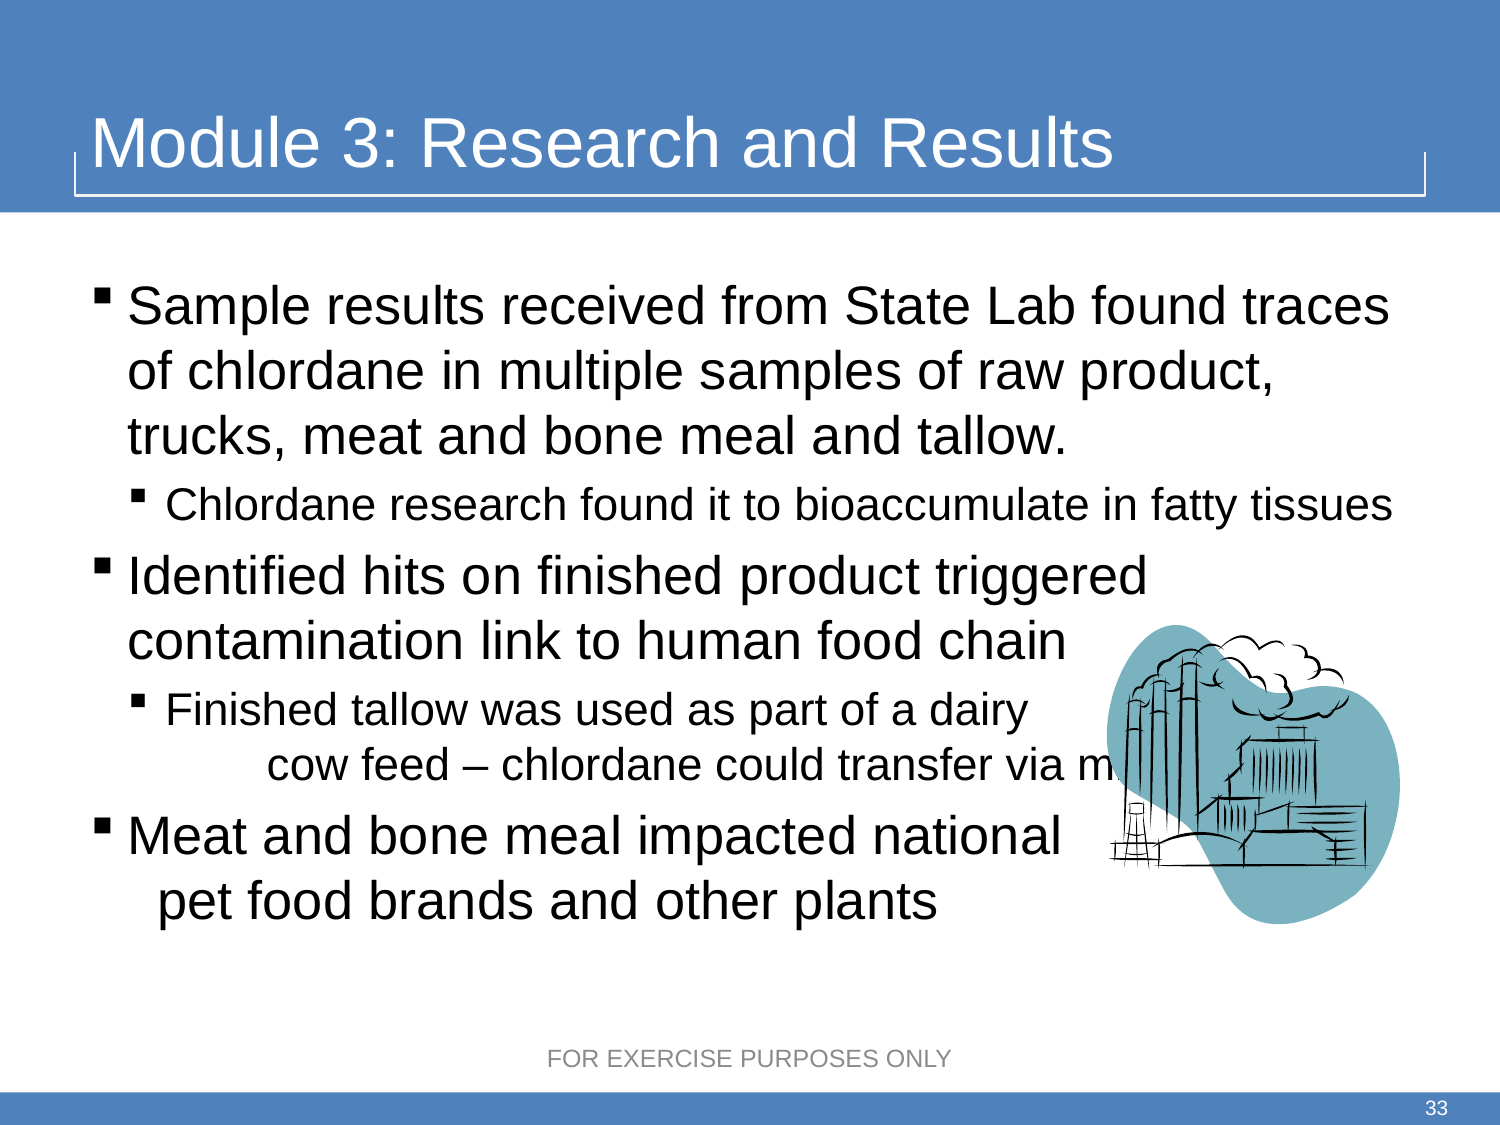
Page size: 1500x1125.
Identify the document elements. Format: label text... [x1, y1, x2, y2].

footer FOR EXERCISE PURPOSES ONLY [512, 1042, 988, 1103]
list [1106, 624, 1401, 925]
title Module 3: Research and Results [74, 44, 1426, 233]
list Sample results received from State Lab found traces of chlordane in multiple samples of raw product, trucks, meat and bone meal and tallow. Chlordane research found it to bioaccumulate in fatty tissues Identified hits on finished product triggered contamination link to human food chain Finished tallow was used as part of a dairy cow feed – chlordane could transfer via milk. Meat and bone meal impacted national pet food brands and other plants [74, 262, 1426, 1006]
